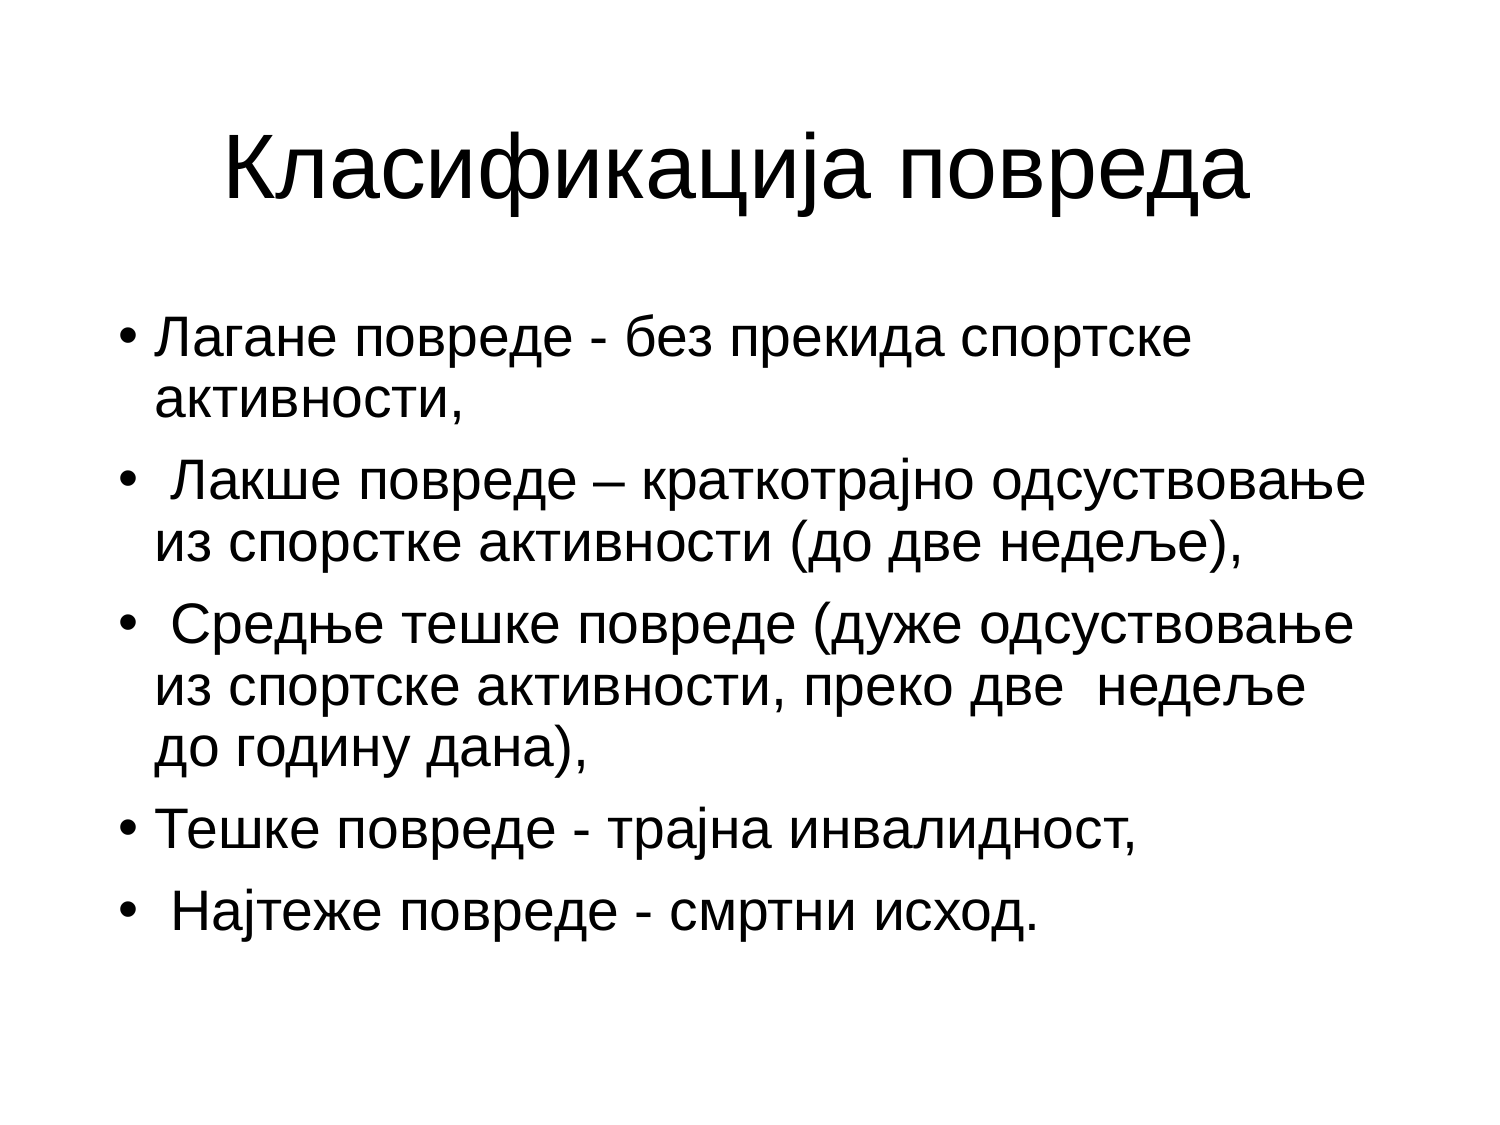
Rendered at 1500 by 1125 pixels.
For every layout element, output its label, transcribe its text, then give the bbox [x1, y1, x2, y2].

list Лагане повреде - без прекида спортске активности, Лакше повреде – краткотрајно одсуствовање из спорстке активности (до две недеље), Средње тешке повреде (дуже одсуствовање из спортске активности, преко две недеље до годину дана), Тешке повреде - трајна инвалидност, Најтеже повреде - смртни исход. [103, 299, 1397, 1014]
title Класификација повреда [103, 59, 1397, 278]
